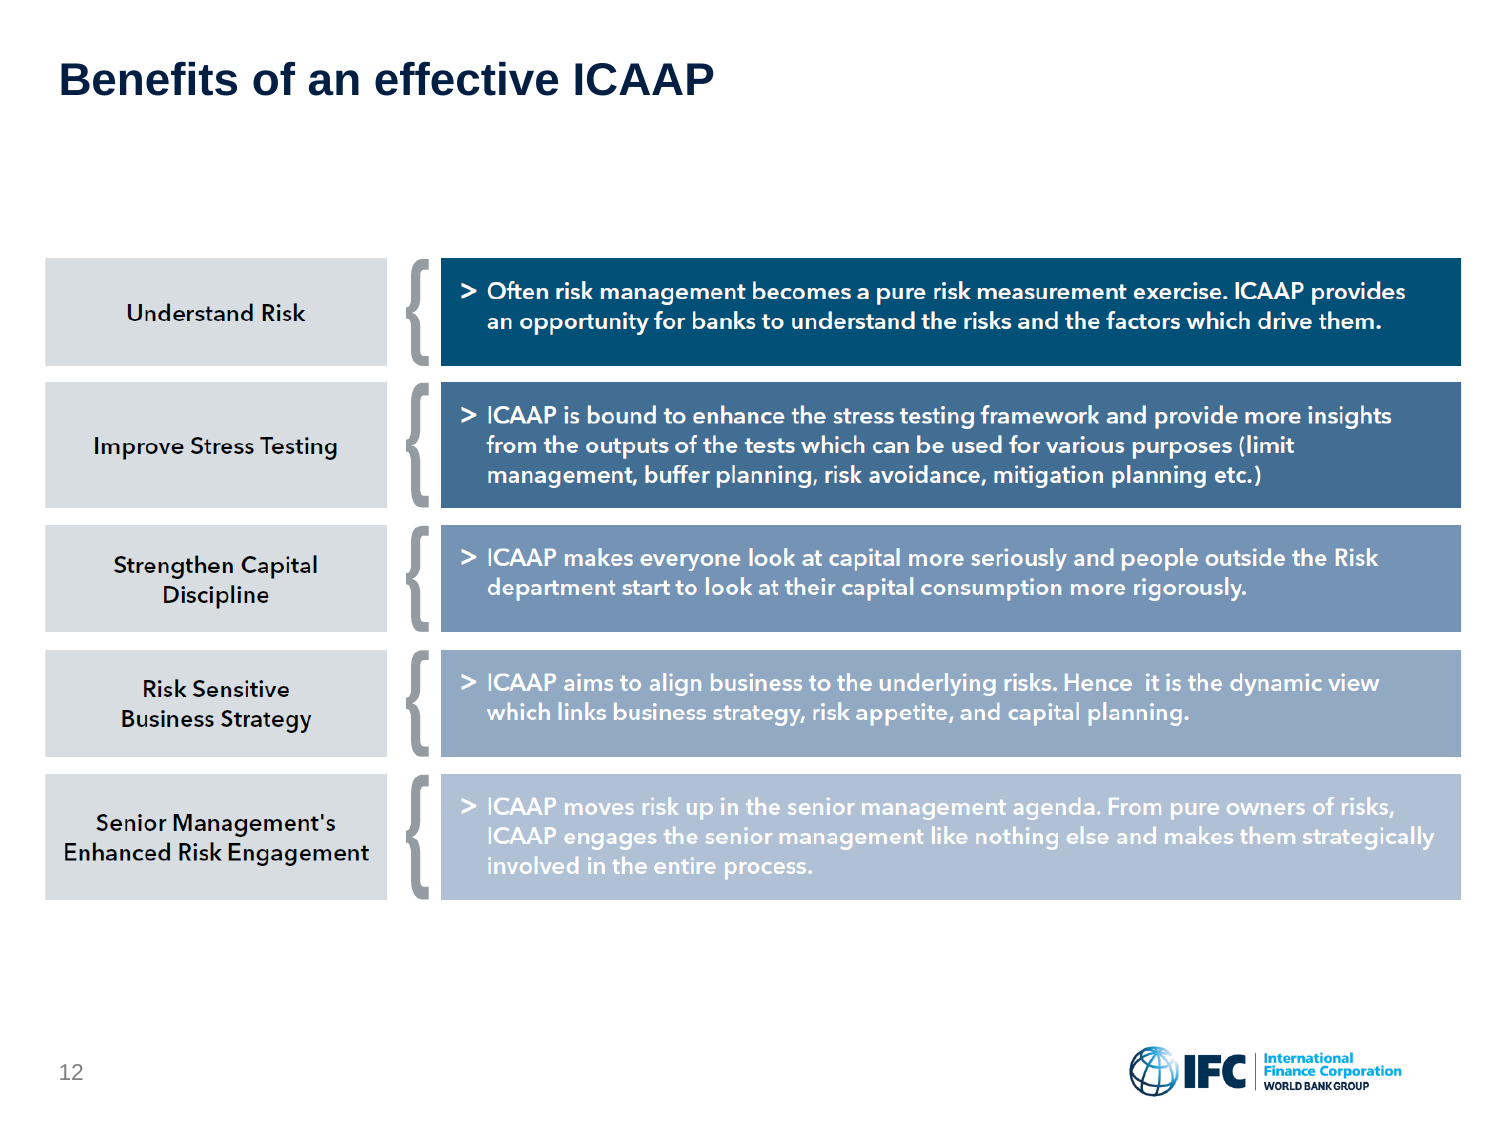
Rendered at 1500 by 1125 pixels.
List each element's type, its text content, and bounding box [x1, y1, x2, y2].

picture [711, 289, 722, 298]
picture [622, 289, 632, 298]
picture [1088, 319, 1099, 328]
picture [1236, 283, 1256, 298]
picture [1312, 289, 1324, 304]
picture [1013, 289, 1022, 298]
picture [656, 312, 662, 328]
picture [1397, 289, 1404, 298]
picture [693, 312, 705, 328]
picture [1067, 312, 1078, 328]
picture [1174, 289, 1180, 298]
picture [934, 288, 945, 298]
picture [1119, 285, 1126, 298]
picture [1025, 289, 1034, 298]
picture [1072, 289, 1082, 298]
picture [1045, 312, 1057, 328]
picture [979, 319, 987, 328]
picture [520, 319, 532, 328]
picture [1106, 289, 1117, 298]
picture [725, 289, 735, 298]
picture [753, 282, 765, 298]
picture [914, 289, 925, 298]
picture [537, 289, 548, 298]
slide_number 11 [58, 1041, 150, 1101]
picture [737, 285, 745, 298]
picture [1148, 319, 1159, 328]
picture [858, 289, 868, 298]
picture [1160, 289, 1171, 298]
picture [1301, 319, 1311, 328]
picture [1288, 319, 1298, 328]
picture [1134, 289, 1145, 298]
picture [1259, 312, 1270, 328]
picture [1093, 289, 1103, 298]
picture [1367, 282, 1394, 298]
picture [572, 289, 579, 298]
picture [1116, 319, 1138, 328]
picture [768, 289, 778, 298]
picture [1252, 283, 1272, 298]
picture [582, 282, 591, 298]
picture [691, 289, 708, 298]
picture [649, 289, 658, 298]
picture [819, 312, 832, 328]
picture [808, 289, 825, 298]
picture [596, 319, 607, 328]
picture [781, 289, 790, 298]
picture [1018, 319, 1029, 328]
picture [764, 315, 770, 328]
picture [835, 319, 845, 328]
picture [978, 289, 996, 298]
picture [1207, 312, 1211, 328]
picture [828, 289, 839, 298]
title Benefits of an effective ICAAP [58, 49, 1386, 155]
picture [1148, 289, 1157, 298]
picture [959, 282, 969, 298]
picture [1171, 319, 1179, 328]
picture [999, 289, 1010, 298]
picture [902, 312, 914, 328]
picture [637, 319, 647, 334]
picture [868, 315, 885, 328]
picture [1188, 319, 1204, 328]
picture [877, 289, 890, 304]
picture [565, 319, 576, 328]
picture [585, 315, 593, 328]
picture [461, 284, 476, 298]
picture [663, 319, 675, 328]
picture [535, 319, 562, 334]
picture [488, 282, 521, 298]
picture [1342, 319, 1353, 328]
picture [556, 288, 568, 298]
picture [707, 319, 717, 328]
picture [1321, 312, 1332, 328]
picture [630, 315, 635, 328]
picture [1335, 289, 1346, 298]
picture [676, 289, 688, 298]
picture [1292, 283, 1303, 298]
picture [923, 312, 935, 328]
picture [1109, 312, 1115, 328]
picture [906, 288, 914, 298]
picture [601, 289, 618, 298]
picture [793, 289, 804, 298]
picture [1058, 289, 1069, 298]
picture [734, 312, 755, 328]
picture [661, 289, 673, 304]
picture [1137, 315, 1146, 328]
picture [856, 319, 865, 328]
picture [1349, 289, 1359, 298]
picture [792, 319, 802, 328]
picture [488, 319, 498, 328]
picture [523, 289, 534, 298]
picture [1124, 1041, 1447, 1100]
picture [944, 319, 956, 328]
picture [1050, 289, 1057, 298]
picture [1181, 289, 1190, 298]
picture [990, 312, 1011, 328]
picture [1226, 319, 1236, 328]
picture [1275, 283, 1289, 298]
picture [1200, 289, 1221, 298]
picture [842, 289, 850, 298]
picture [1083, 289, 1090, 298]
picture [1327, 289, 1334, 298]
picture [635, 289, 646, 298]
picture [949, 289, 956, 298]
picture [45, 256, 1462, 902]
picture [772, 319, 783, 328]
